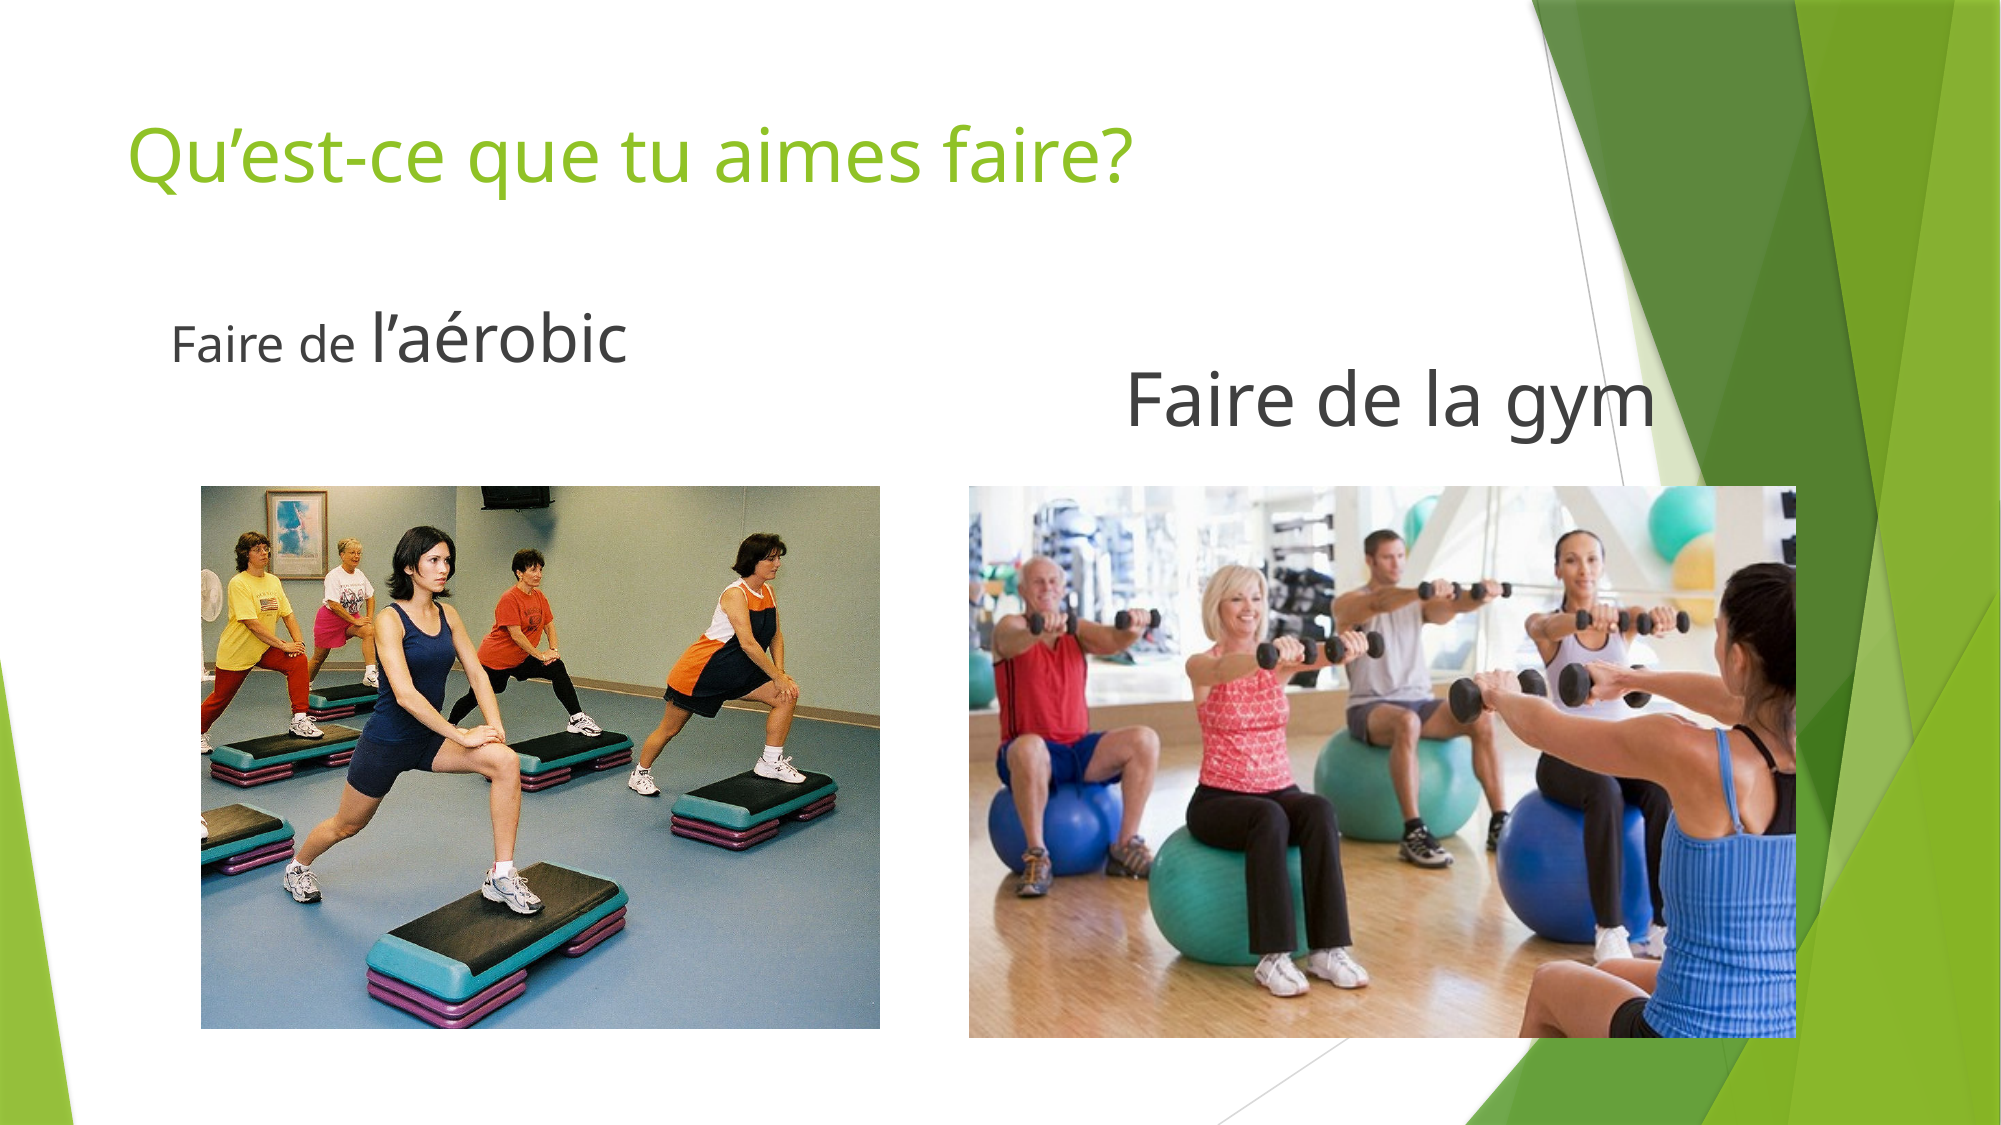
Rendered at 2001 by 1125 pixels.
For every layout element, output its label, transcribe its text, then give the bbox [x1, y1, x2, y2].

title Qu’est-ce que tu aimes faire? [111, 99, 1522, 317]
list Faire de l’aérobic [155, 288, 842, 383]
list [200, 486, 881, 1030]
list Faire de la gym [1109, 354, 1796, 449]
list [968, 486, 1797, 1038]
